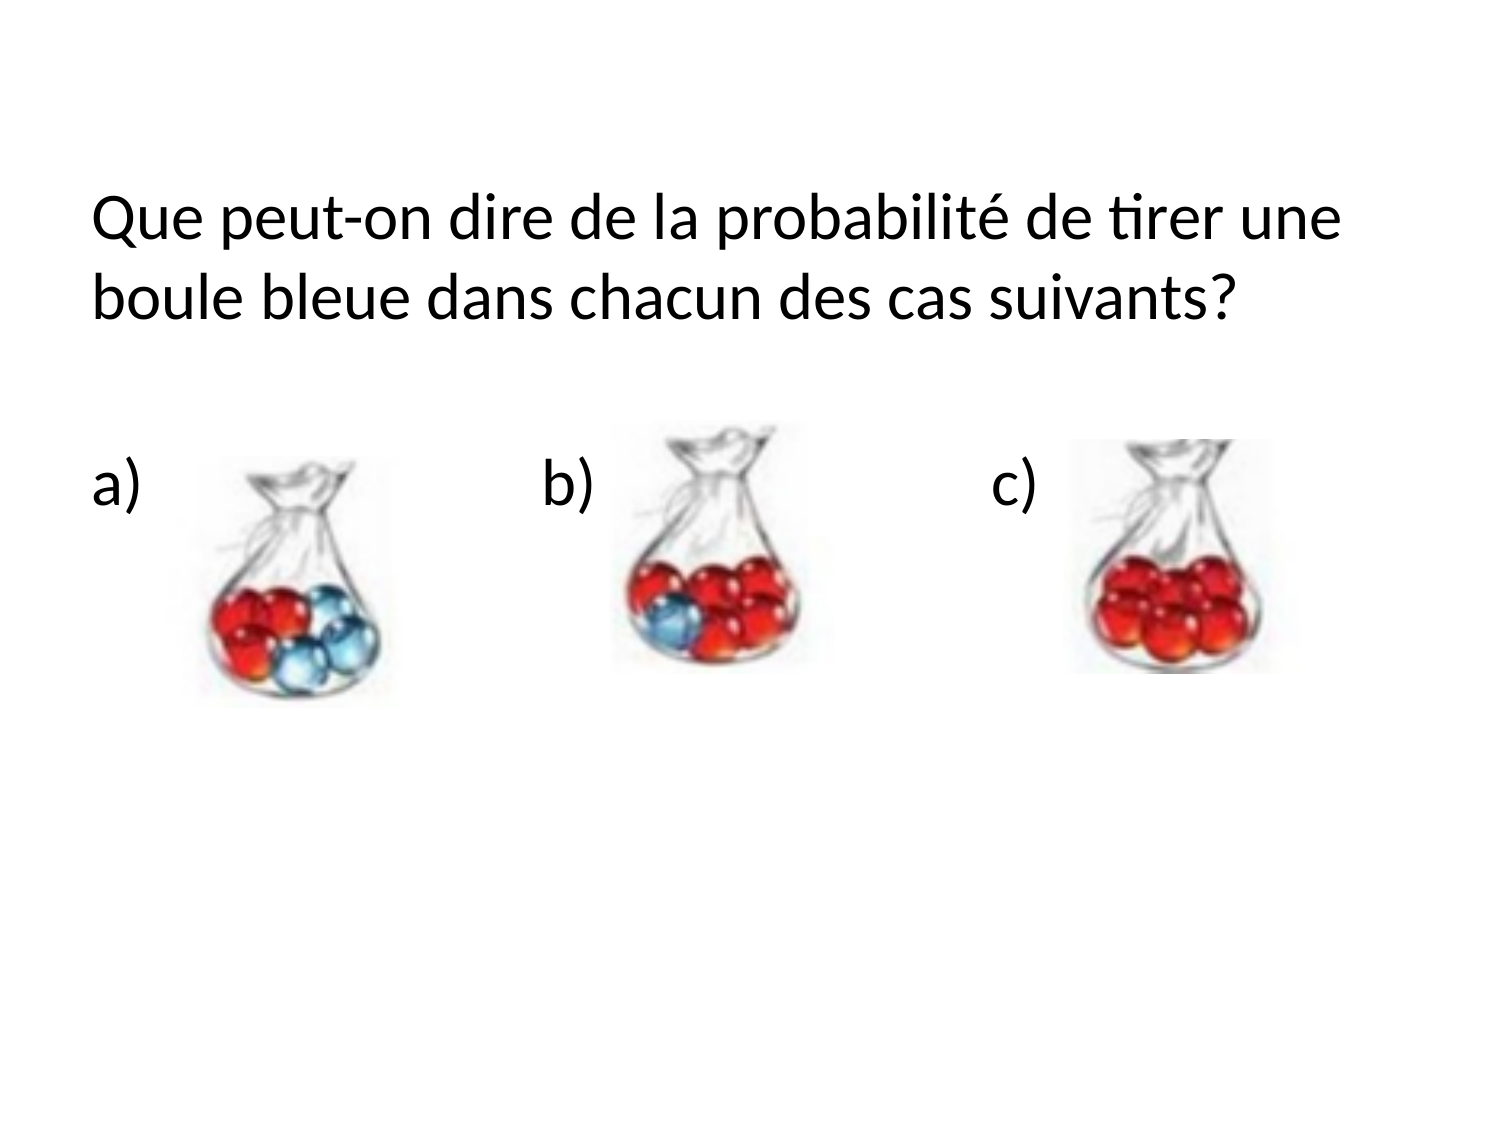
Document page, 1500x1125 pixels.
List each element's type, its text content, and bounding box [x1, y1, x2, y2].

picture [1063, 439, 1338, 675]
picture [608, 420, 834, 675]
list Que peut-on dire de la probabilité de tirer une boule bleue dans chacun des cas suivants? a) b) c) [76, 71, 1427, 955]
picture [159, 455, 431, 708]
